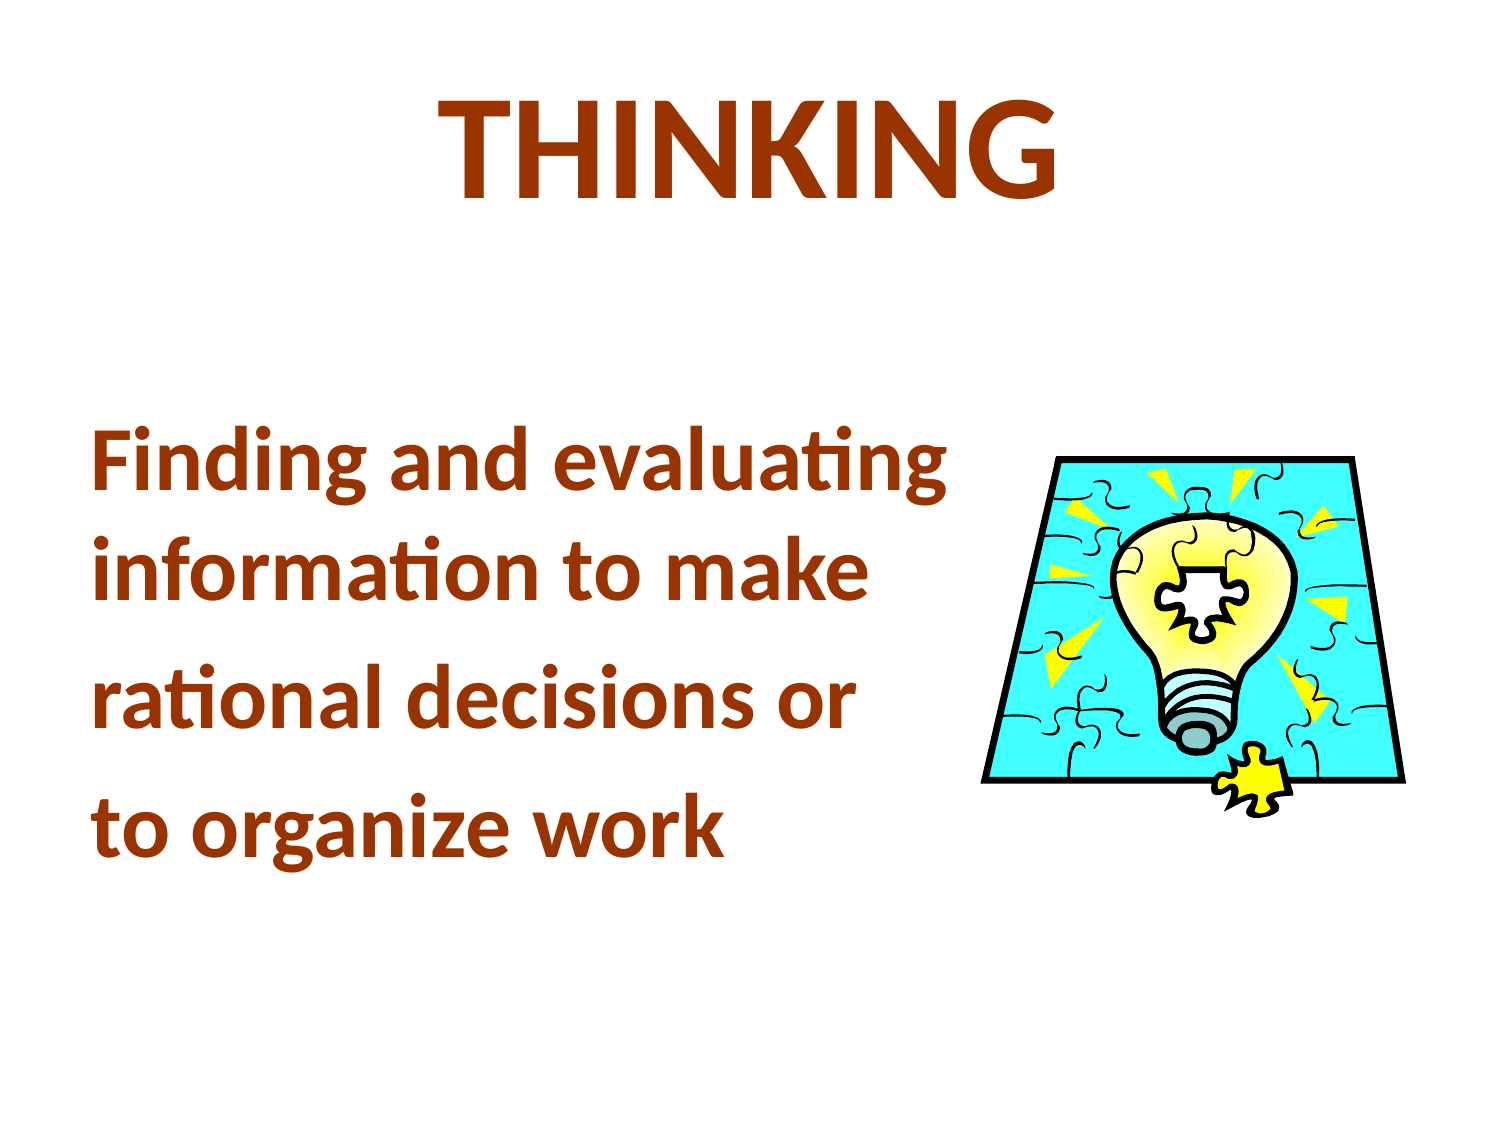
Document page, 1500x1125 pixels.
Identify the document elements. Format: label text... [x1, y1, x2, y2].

picture [980, 455, 1407, 823]
title THINKING [75, 45, 1425, 233]
list Finding and evaluating information to make rational decisions or to organize work [75, 262, 1425, 1005]
